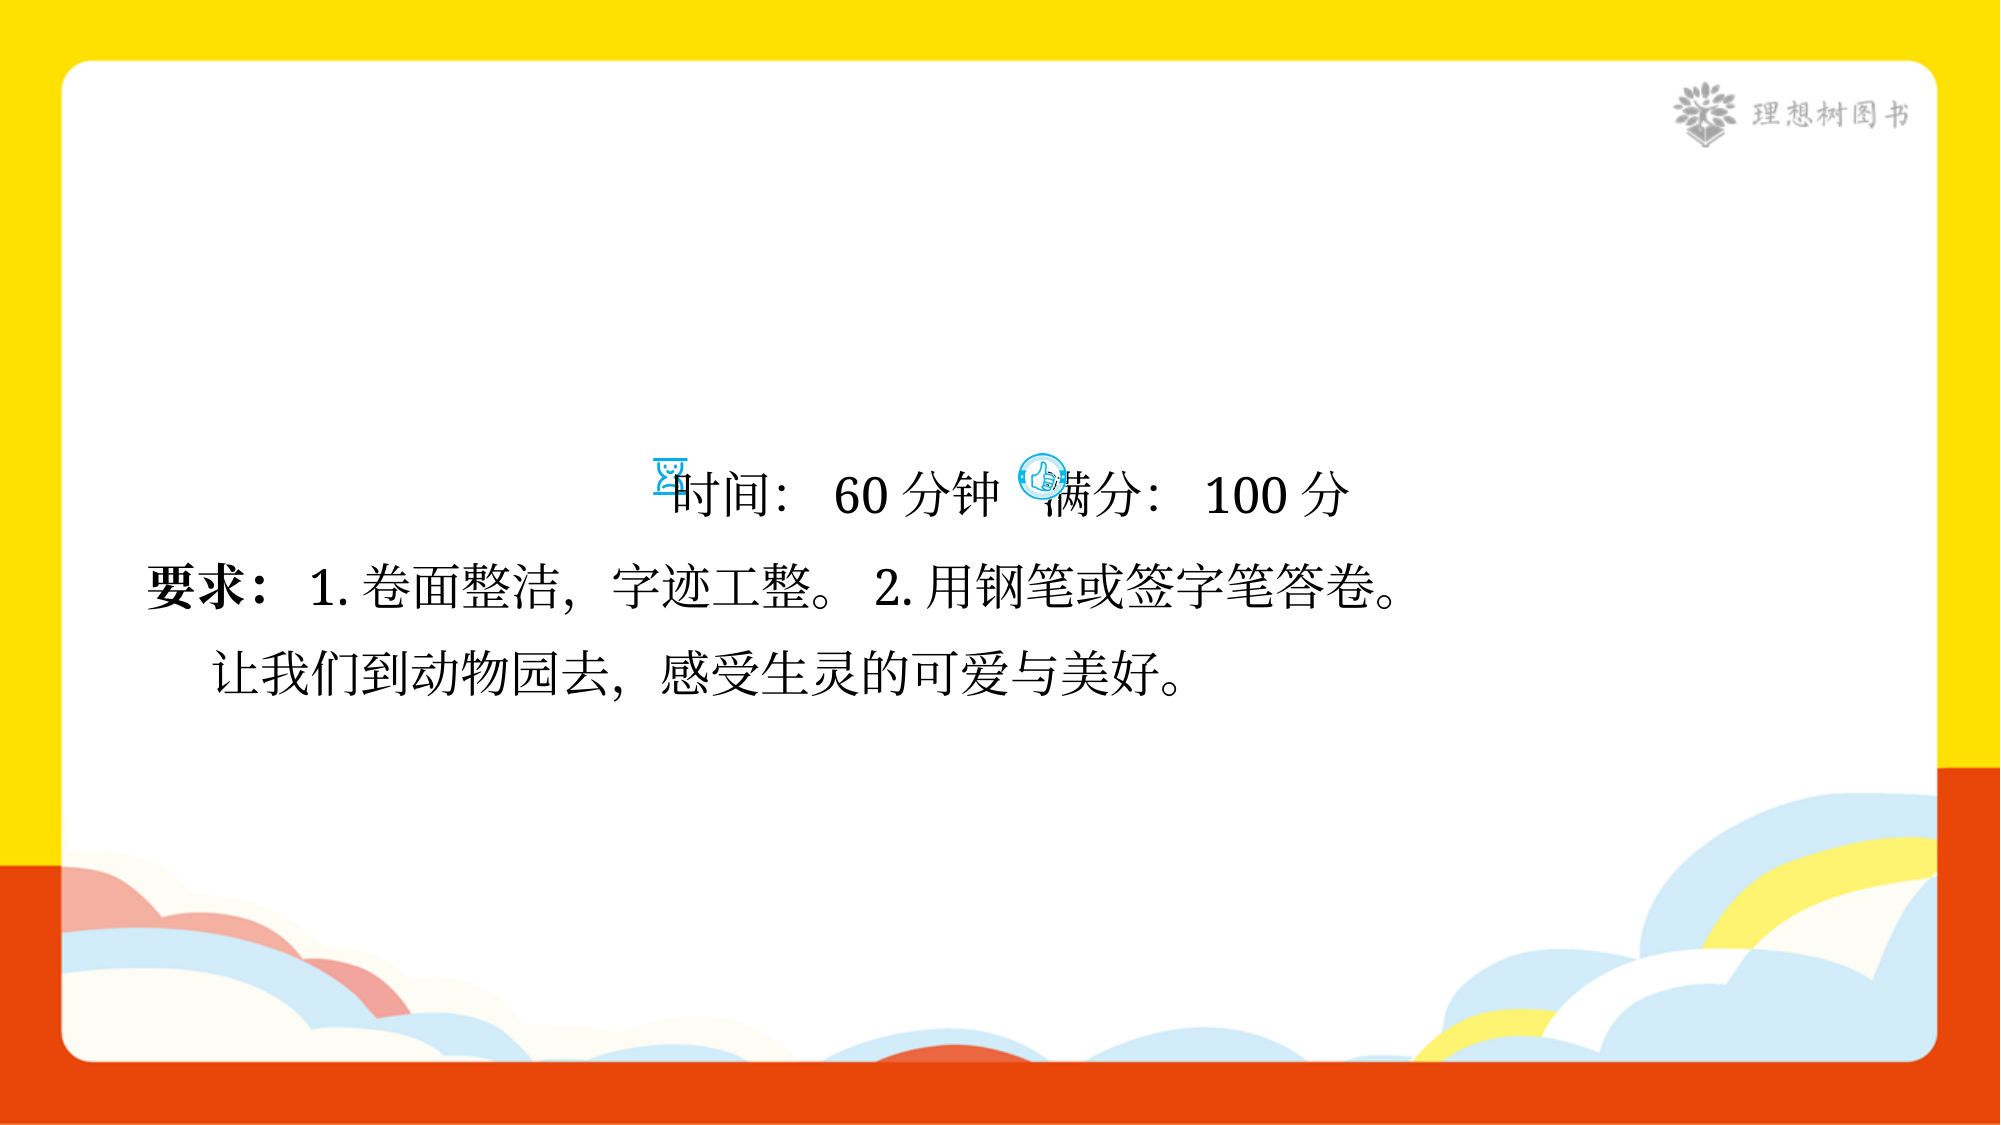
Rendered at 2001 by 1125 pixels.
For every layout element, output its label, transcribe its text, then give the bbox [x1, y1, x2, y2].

text_box 时间：60分钟 满分：100分 要求：1.卷面整洁，字迹工整。2.用钢笔或签字笔答卷。 让我们到动物园去，感受生灵的可爱与美好。 [146, 431, 1851, 693]
picture [0, 0, 2000, 1125]
